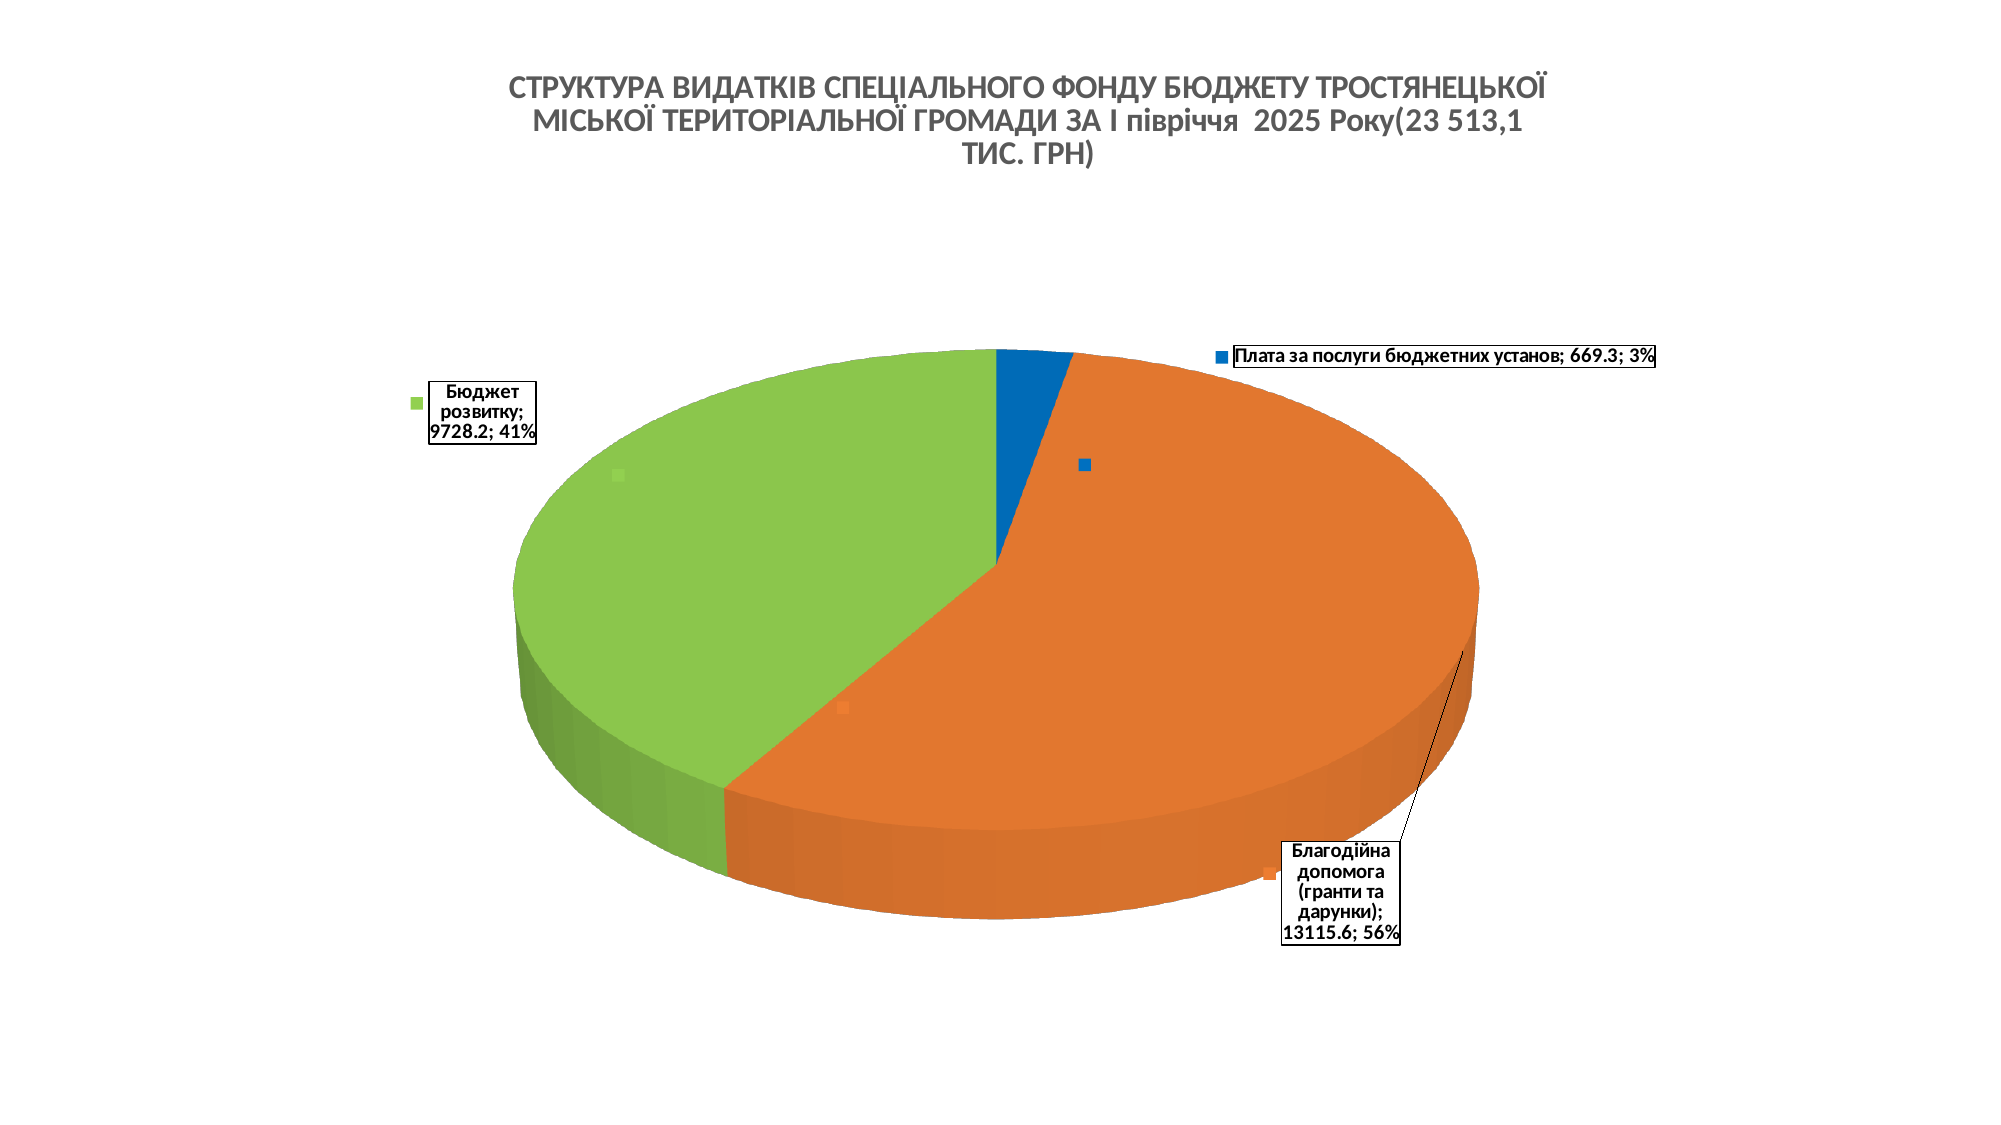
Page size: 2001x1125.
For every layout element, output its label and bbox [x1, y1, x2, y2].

chart [337, 57, 1663, 1068]
